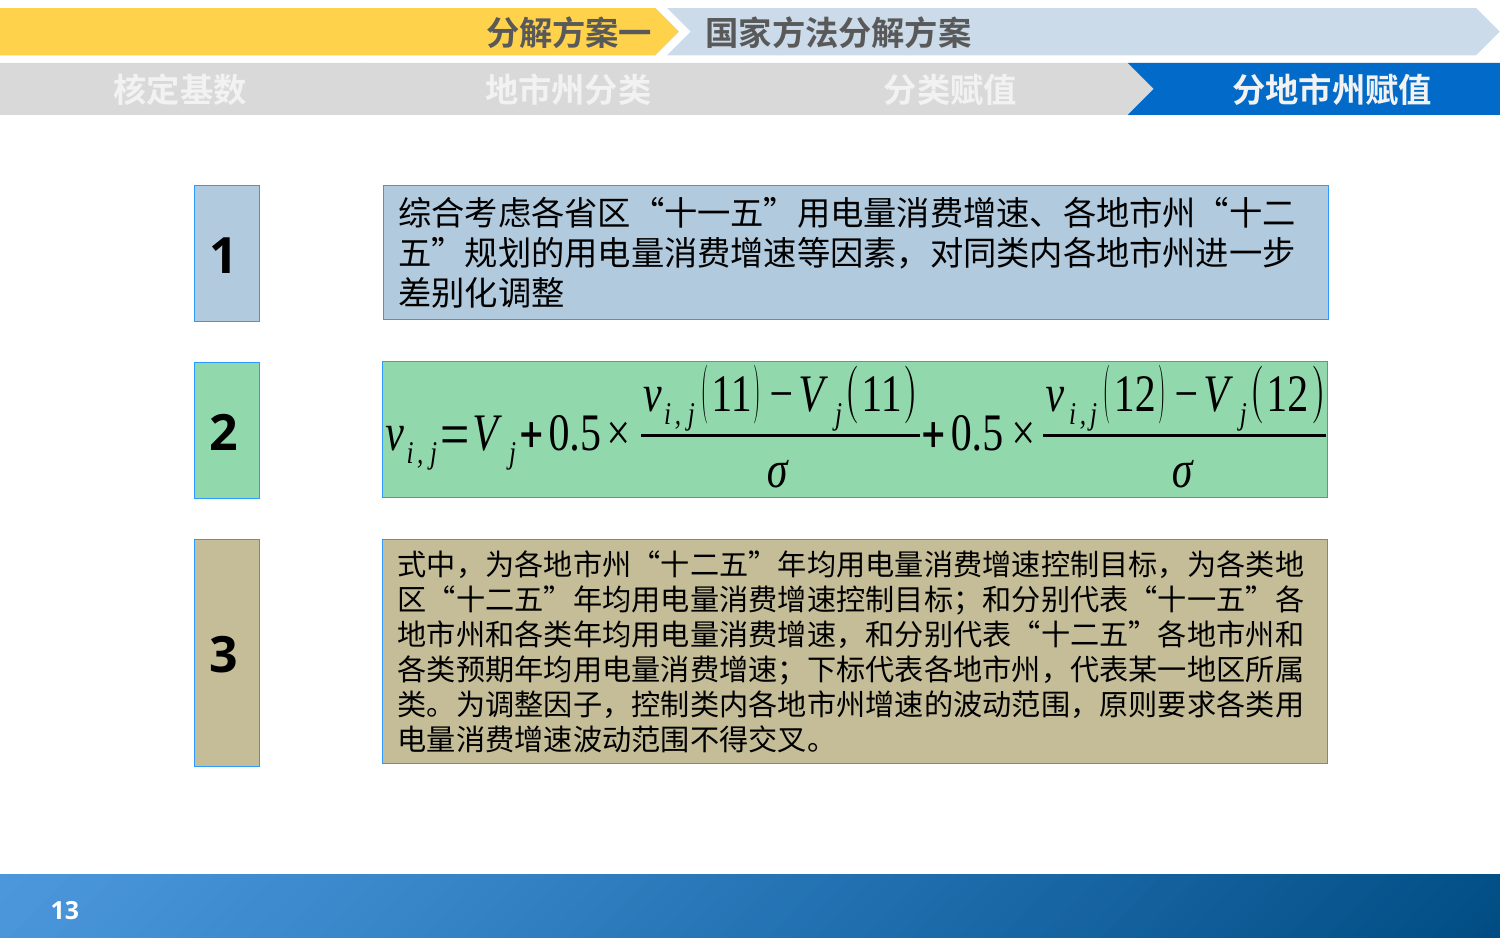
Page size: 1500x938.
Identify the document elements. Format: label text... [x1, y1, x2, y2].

text_box 地市州分类 [362, 60, 767, 118]
text_box 分类赋值 [743, 60, 1149, 118]
text_box 1 [194, 185, 260, 322]
text_box 核定基数 [0, 60, 386, 118]
text_box 国家方法分解方案 [667, 8, 1500, 56]
text_box 分解方案一 [0, 5, 682, 58]
text_box 分地市州赋值 [1125, 60, 1500, 118]
text_box 综合考虑各省区“十一五”用电量消费增速、各地市州“十二五”规划的用电量消费增速等因素，对同类内各地市州进一步差别化调整 [383, 185, 1329, 320]
text_box 3 [194, 539, 260, 767]
text_box 2 [194, 362, 260, 499]
